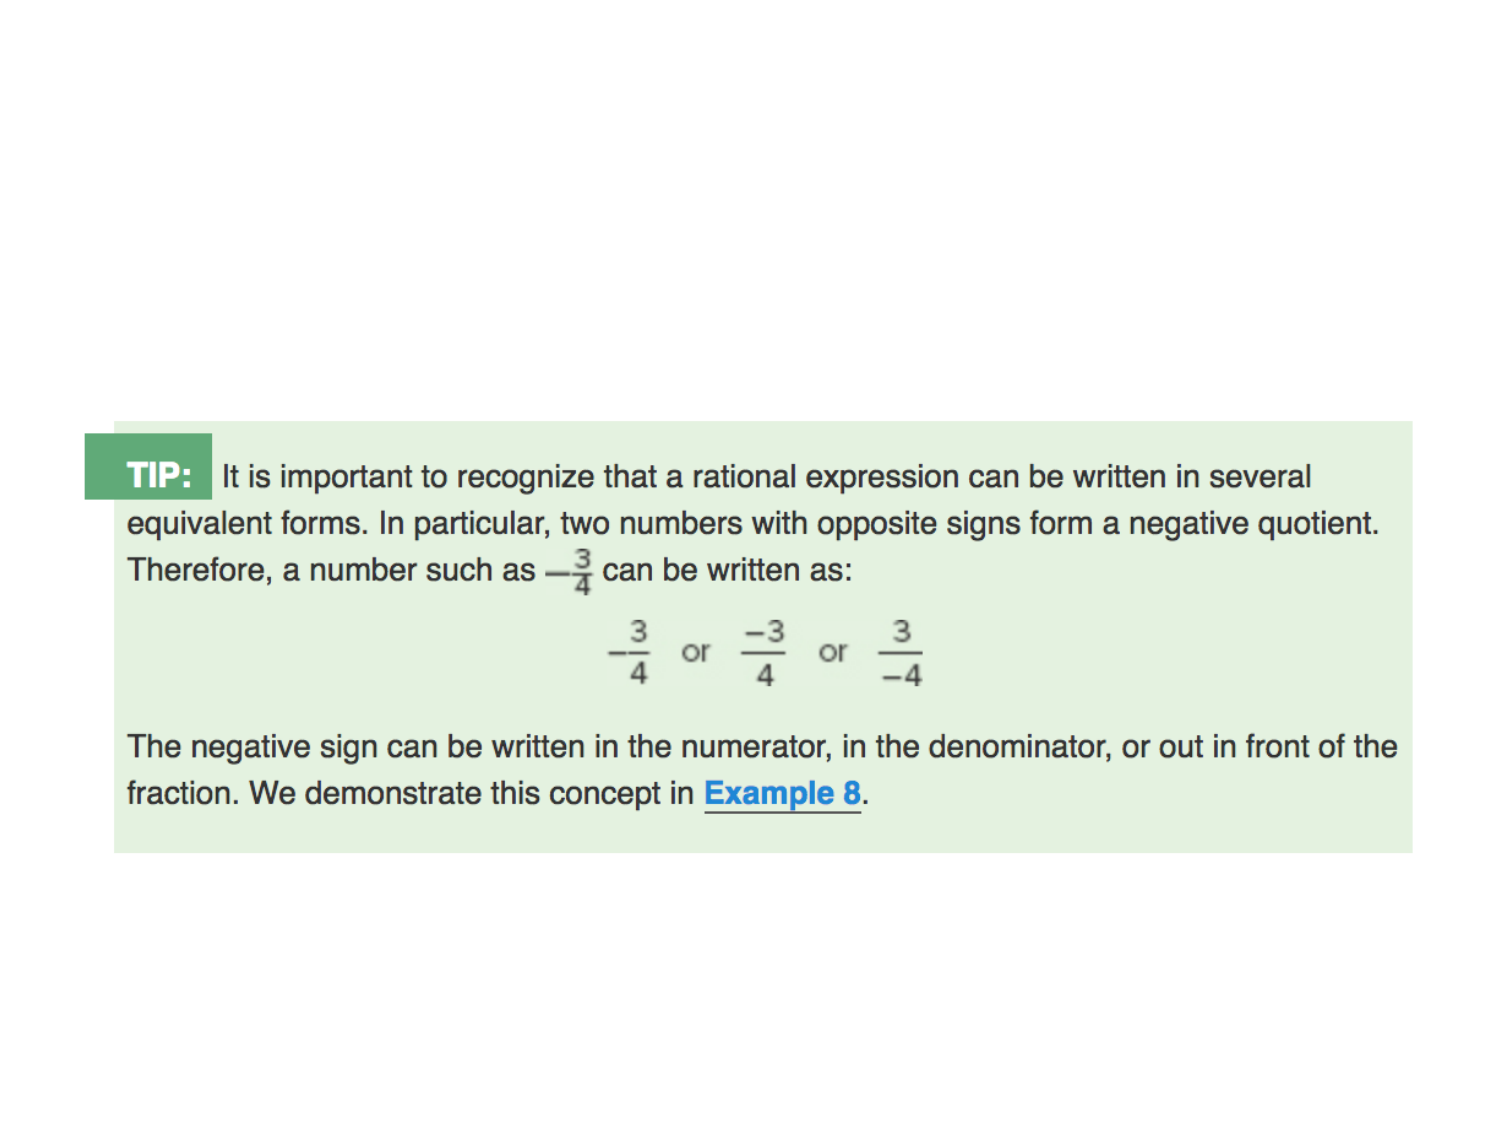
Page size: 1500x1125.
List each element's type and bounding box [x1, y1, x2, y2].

list [74, 262, 1426, 1006]
